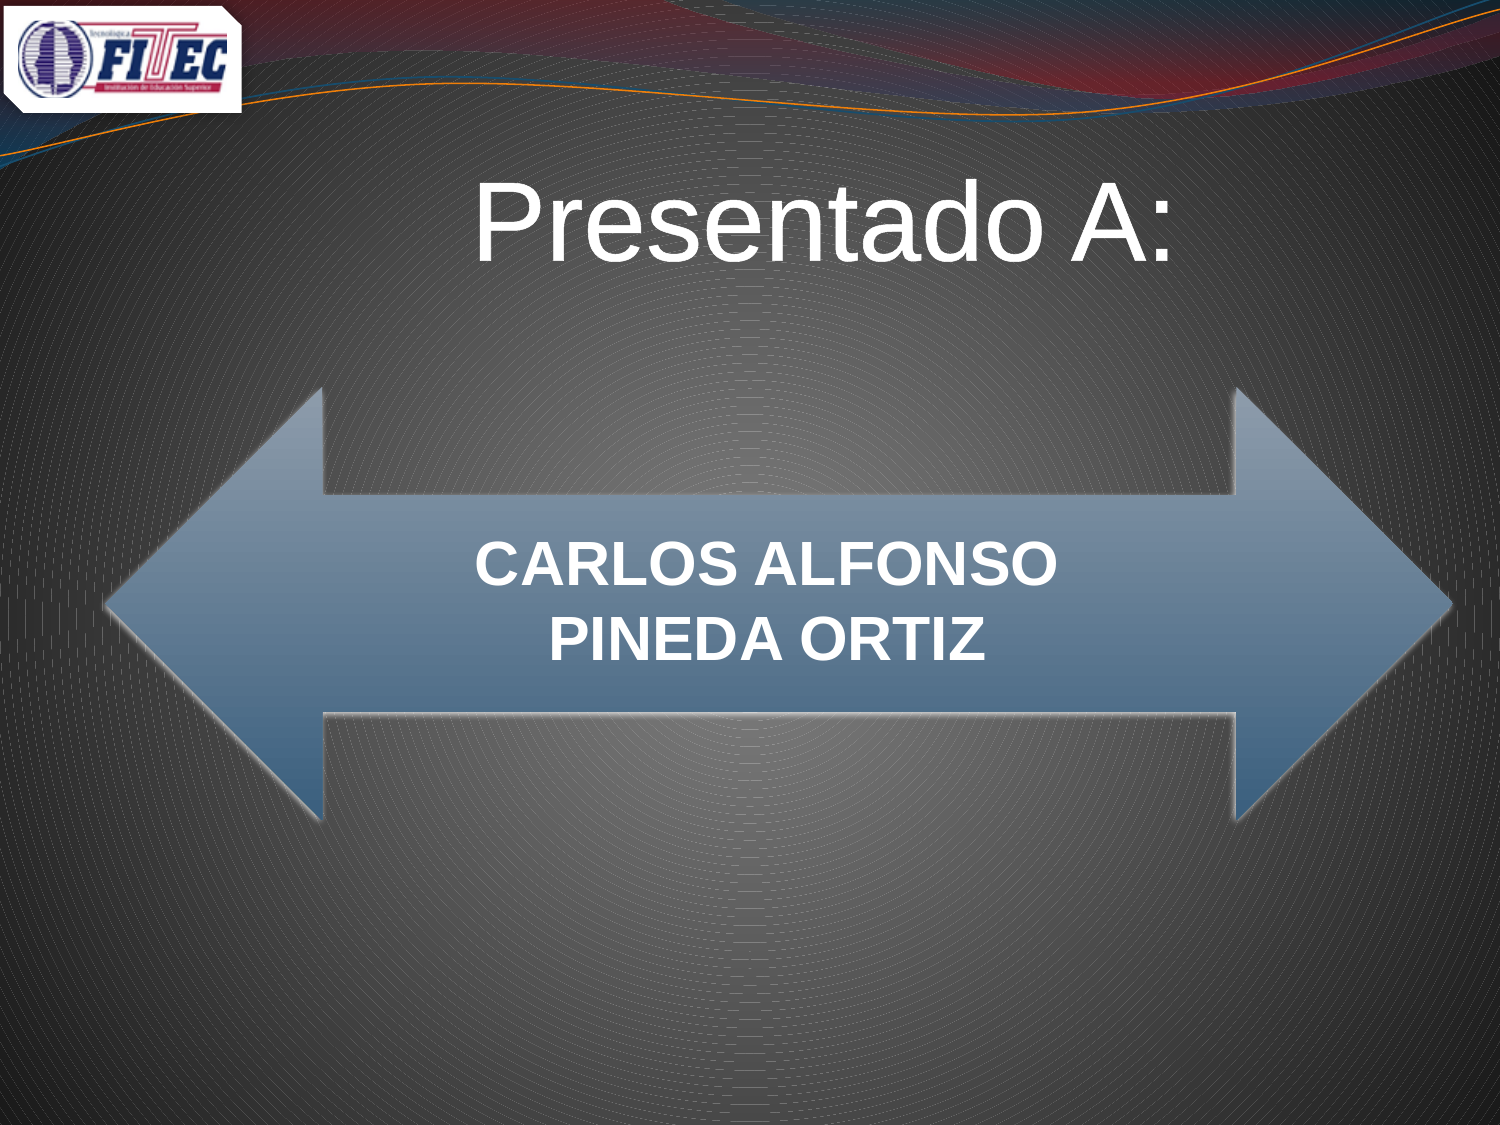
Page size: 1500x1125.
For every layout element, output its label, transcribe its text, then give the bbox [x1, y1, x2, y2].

text_box Presentado A: [455, 140, 1193, 291]
text_box [105, 386, 1454, 821]
text_box CARLOS ALFONSO PINEDA ORTIZ [375, 515, 1161, 681]
picture [10, 12, 235, 106]
